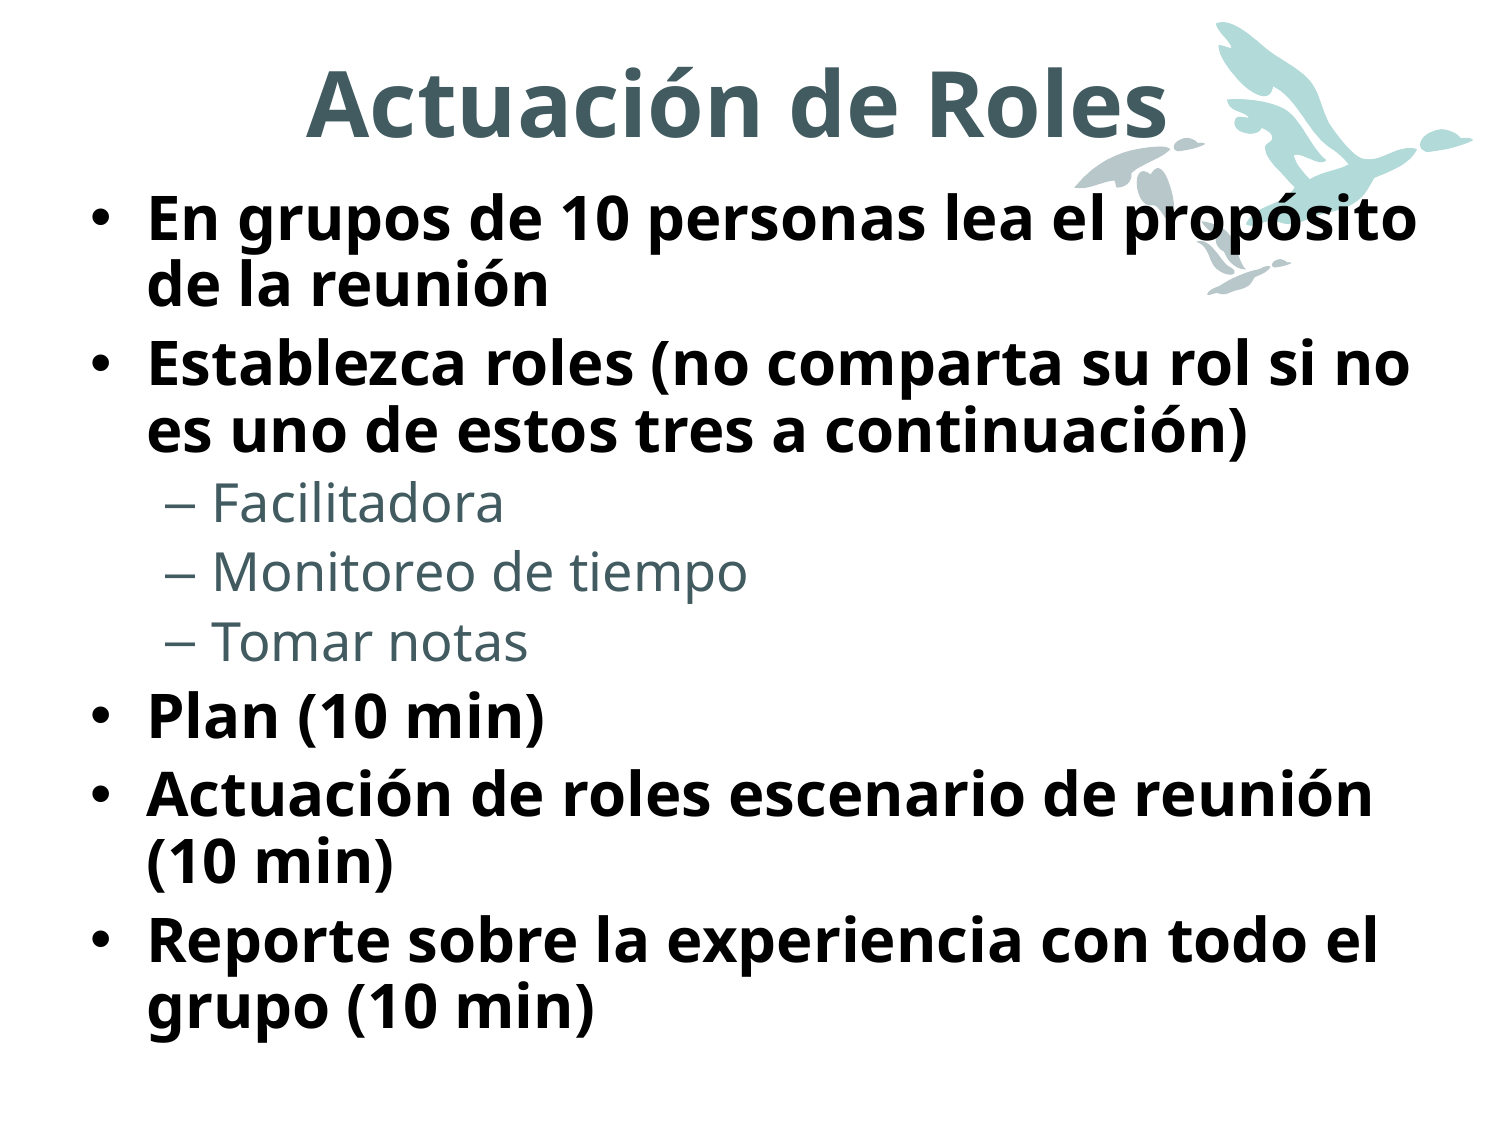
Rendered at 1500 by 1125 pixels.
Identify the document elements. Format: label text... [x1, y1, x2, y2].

title Actuación de Roles [75, 7, 1425, 179]
list En grupos de 10 personas lea el propósito de la reunión Establezca roles (no comparta su rol si no es uno de estos tres a continuación) Facilitadora Monitoreo de tiempo Tomar notas Plan (10 min) Actuación de roles escenario de reunión (10 min) Reporte sobre la experiencia con todo el grupo (10 min) [75, 179, 1465, 1052]
